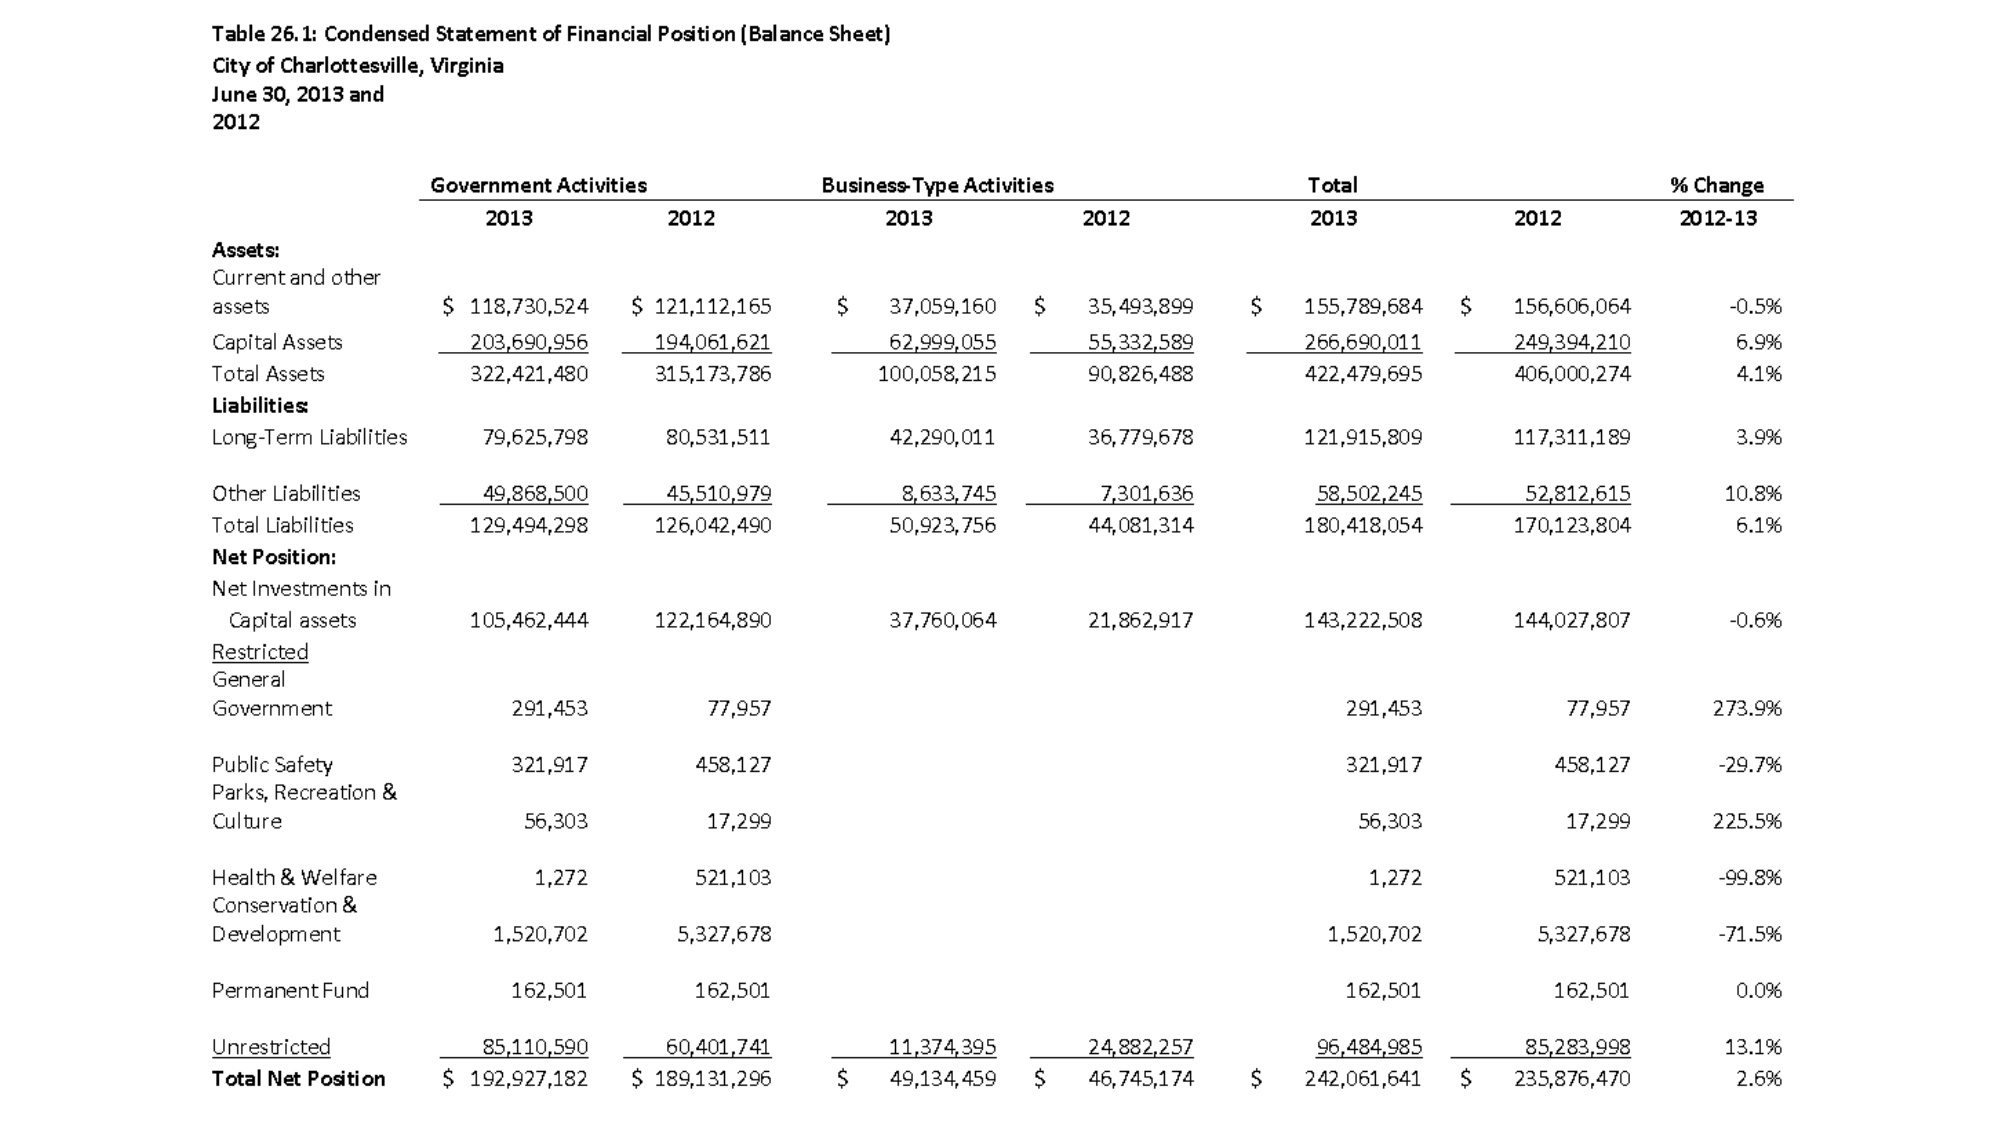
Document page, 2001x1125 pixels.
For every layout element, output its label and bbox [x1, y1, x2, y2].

picture [200, 22, 1800, 1103]
